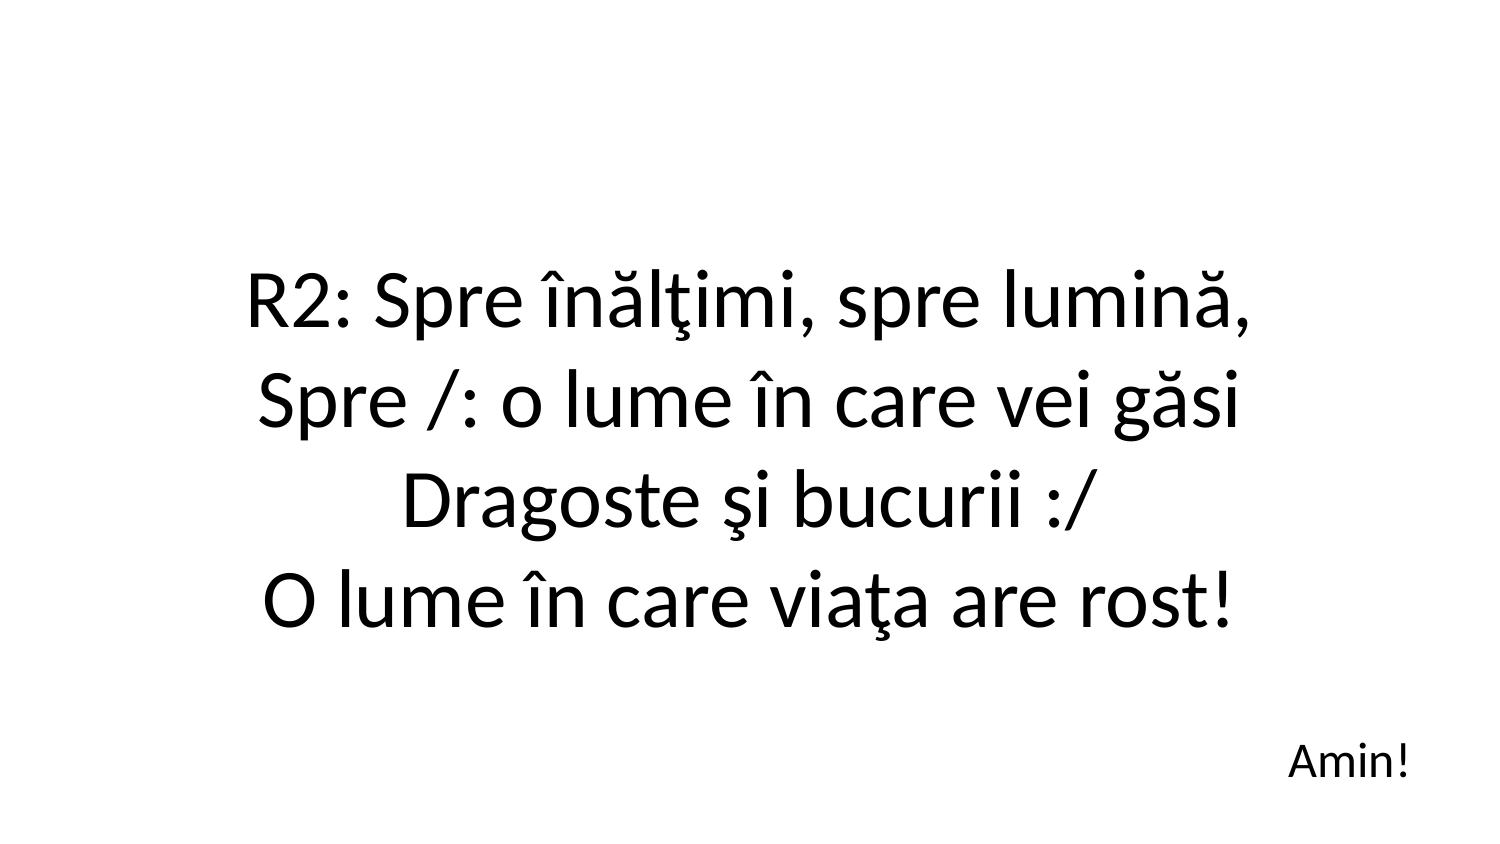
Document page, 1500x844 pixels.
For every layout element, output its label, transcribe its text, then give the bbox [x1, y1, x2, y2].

text_box Amin! [1273, 674, 1427, 795]
text_box R2: Spre înălţimi, spre lumină, Spre /: o lume în care vei găsi Dragoste şi bucurii :/ O lume în care viaţa are rost! [230, 192, 1270, 652]
